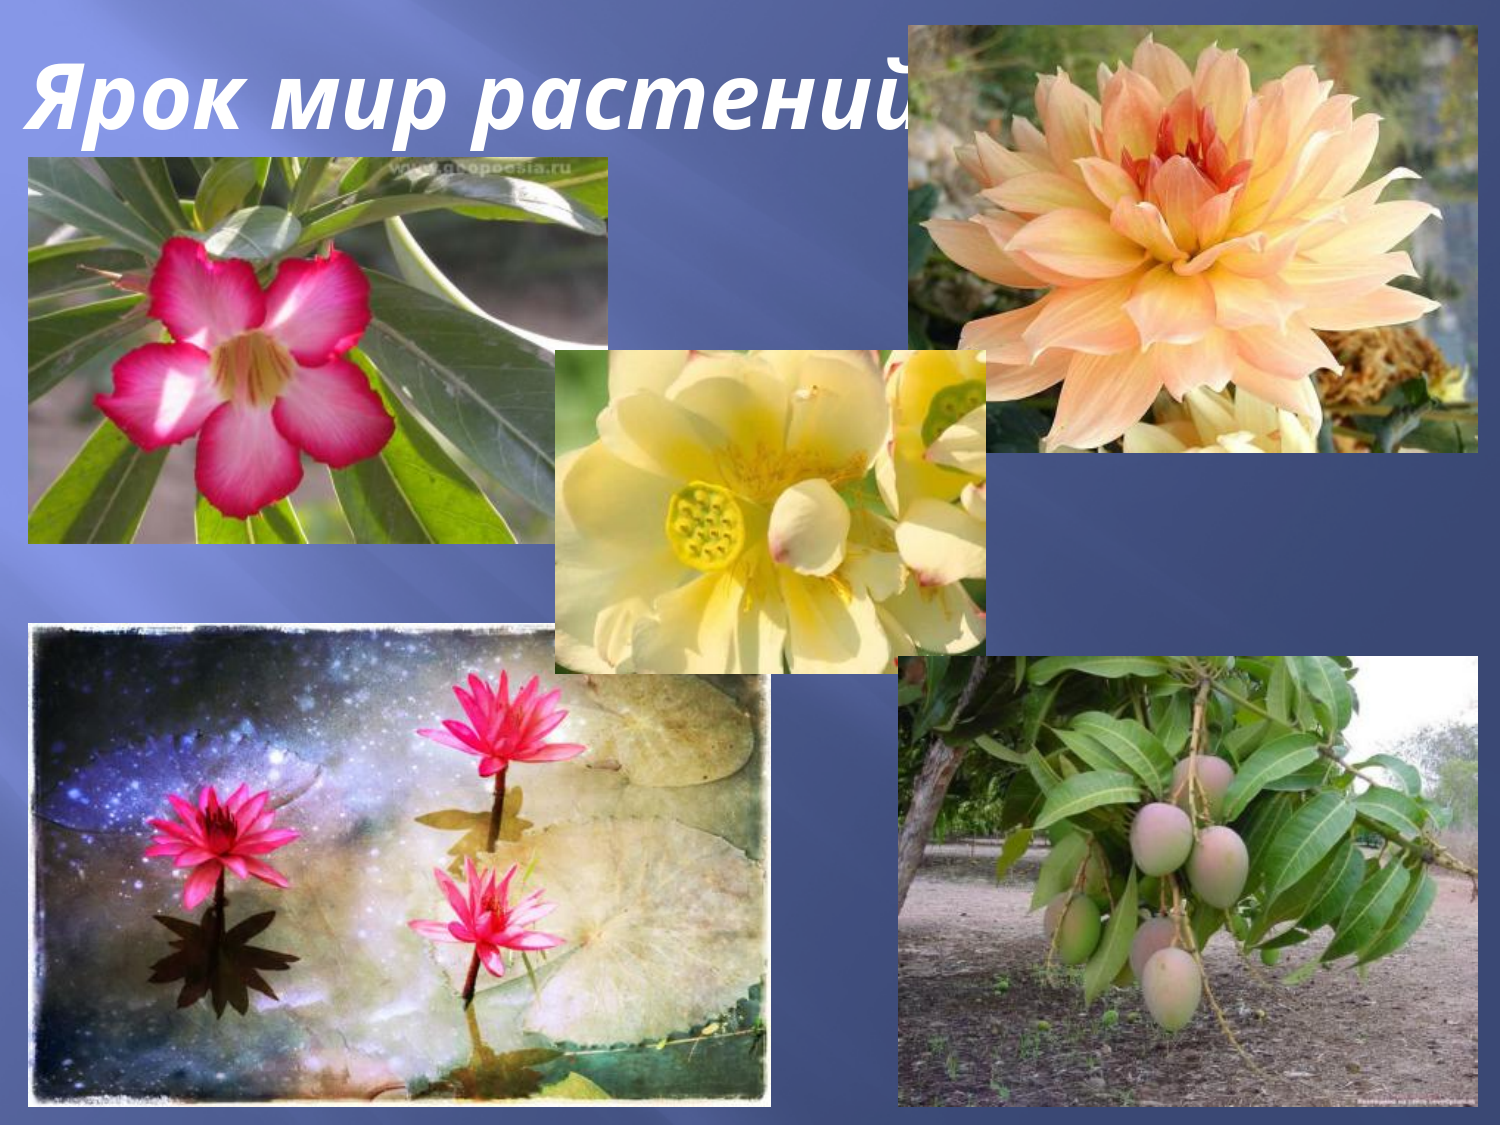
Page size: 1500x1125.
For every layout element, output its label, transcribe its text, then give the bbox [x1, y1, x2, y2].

text_box Ярок мир растений. [13, 30, 908, 156]
picture [27, 25, 1479, 1107]
